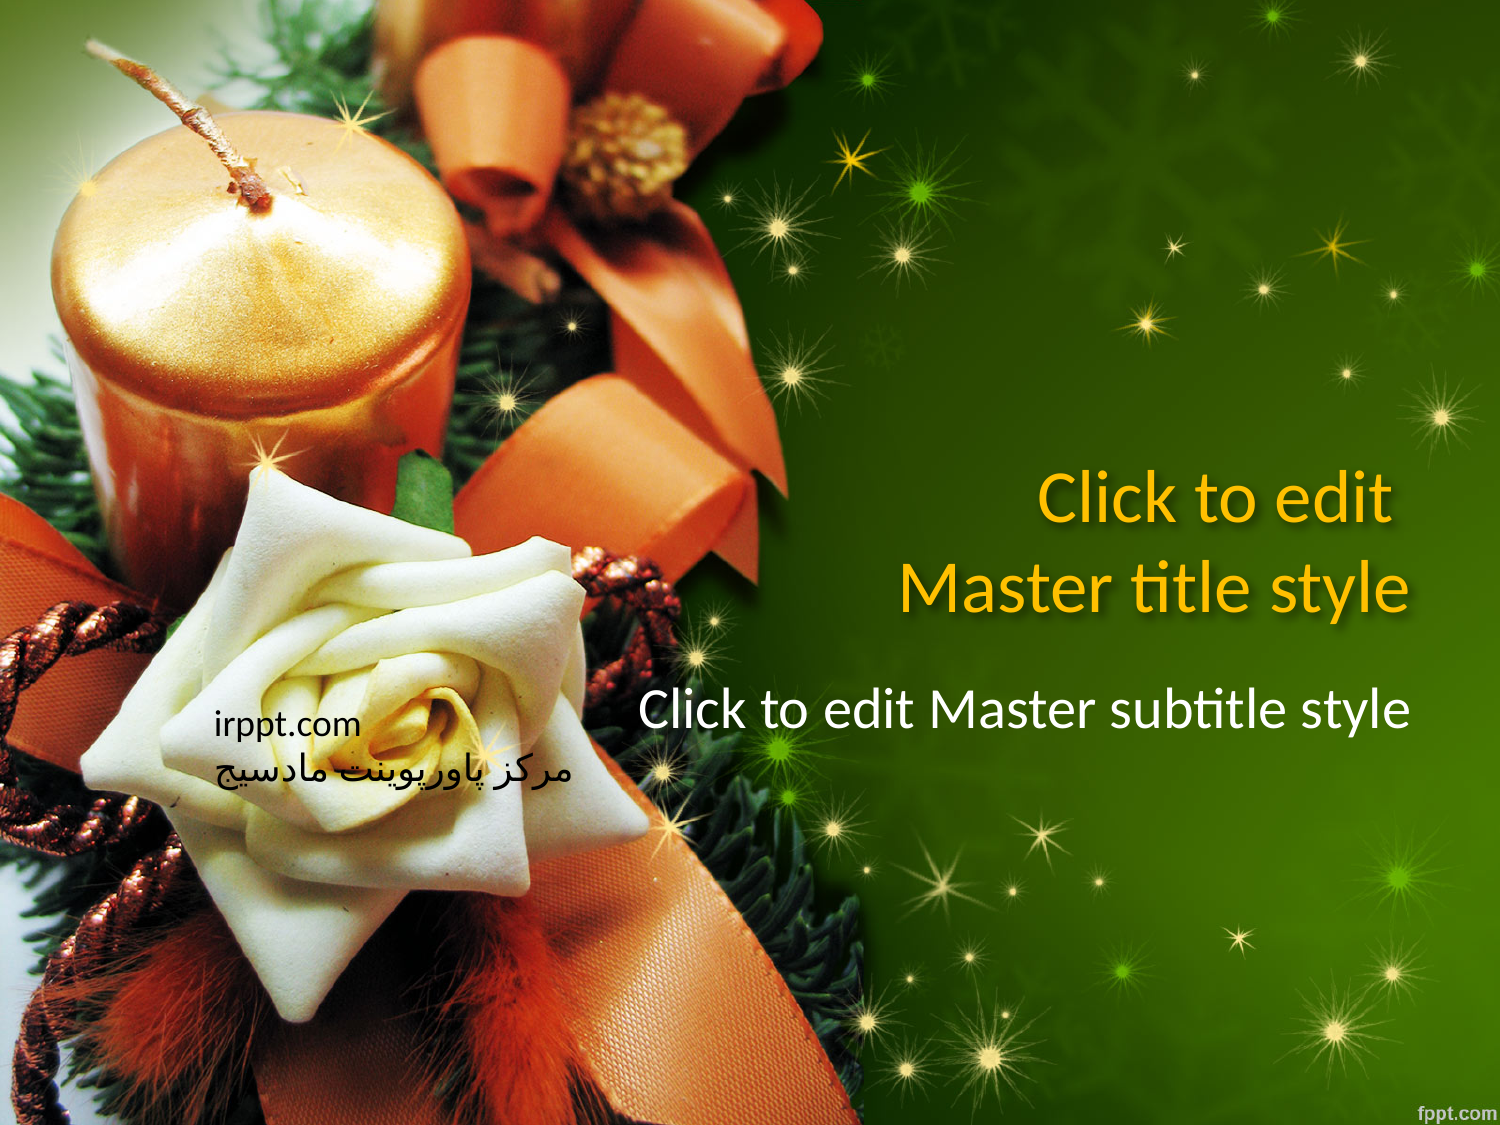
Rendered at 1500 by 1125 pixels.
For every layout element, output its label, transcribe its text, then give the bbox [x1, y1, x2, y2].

text_box irppt.com مرکز پاورپوینت مادسیج [199, 691, 950, 797]
picture [0, 0, 1500, 1125]
subtitle Click to edit Master subtitle style [73, 662, 1427, 763]
title Click to edit Master title style [181, 437, 1427, 638]
